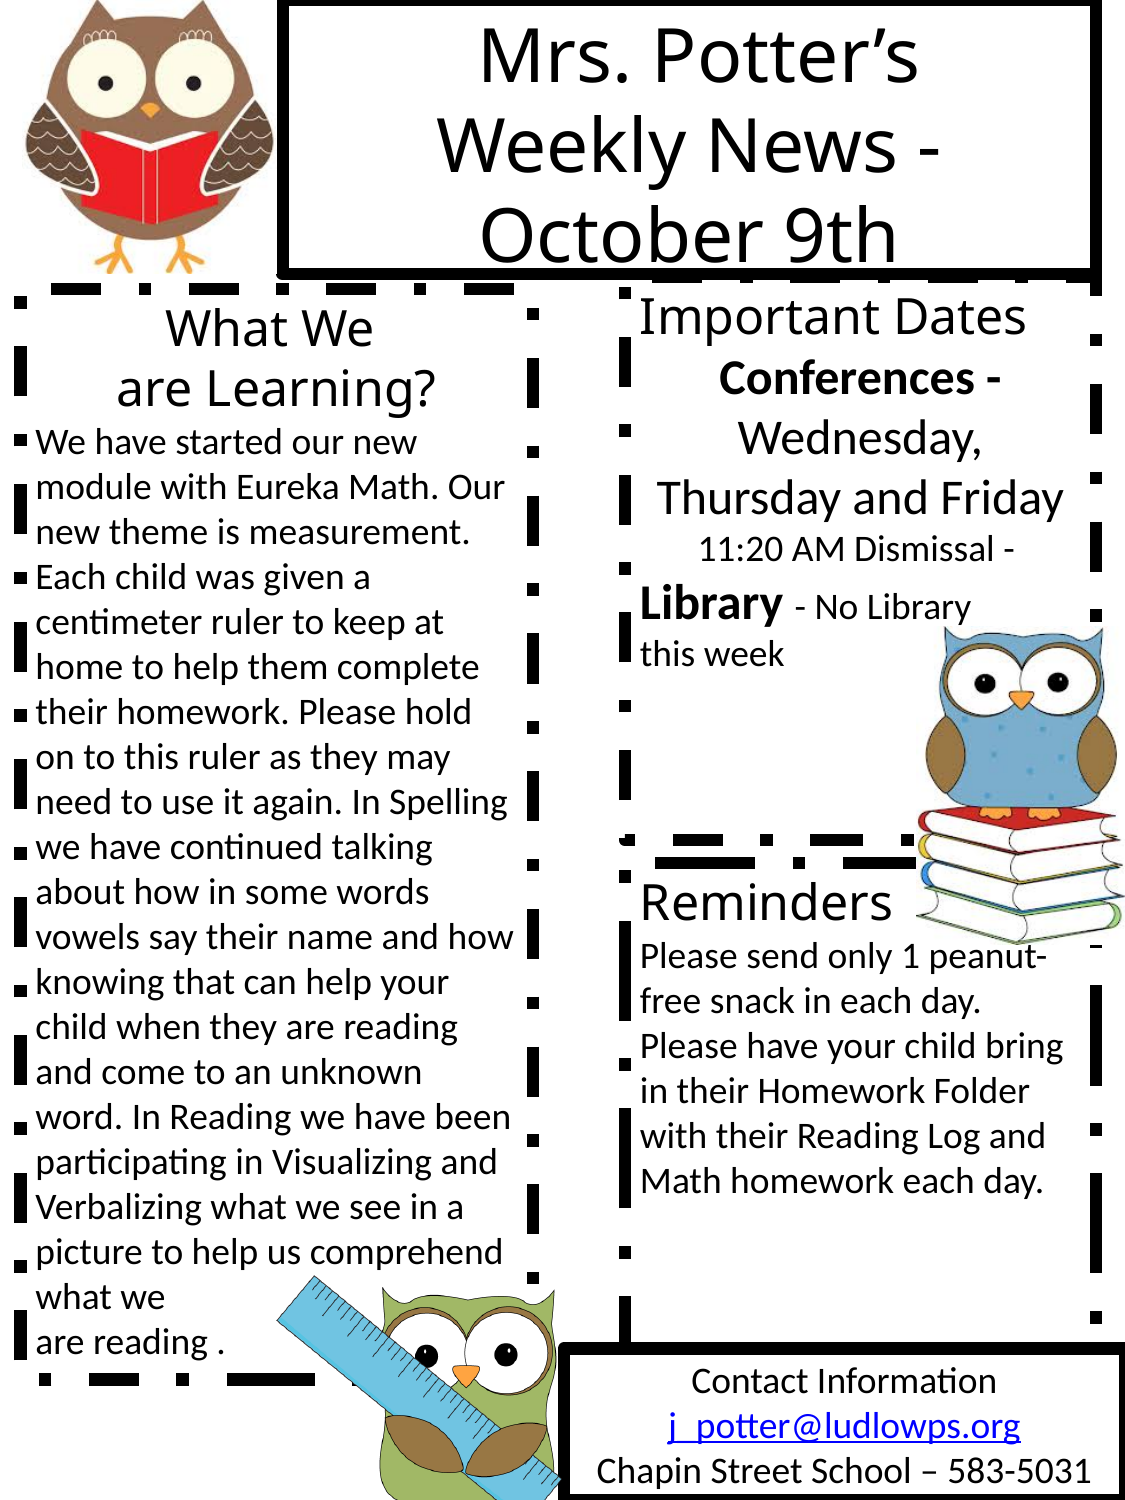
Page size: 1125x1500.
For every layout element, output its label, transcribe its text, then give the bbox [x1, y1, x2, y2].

text_box Contact Information j_potter@ludlowps.org Chapin Street School – 583-5031 [565, 1348, 1125, 1500]
text_box Reminders Please send only 1 peanut-free snack in each day. Please have your child bring in their Homework Folder with their Reading Log and Math homework each day. [624, 863, 1097, 1348]
text_box What We are Learning? We have started our new module with Eureka Math. Our new theme is measurement. Each child was given a centimeter ruler to keep at home to help them complete their homework. Please hold on to this ruler as they may need to use it again. In Spelling we have continued talking about how in some words vowels say their name and how knowing that can help your child when they are reading and come to an unknown word. In Reading we have been participating in Visualizing and Verbalizing what we see in a picture to help us comprehend what we are reading . [20, 289, 533, 1380]
text_box Important Dates Conferences - Wednesday, Thursday and Friday 11:20 AM Dismissal - Library - No Library this week [624, 276, 1097, 840]
picture [22, 0, 277, 275]
picture [916, 626, 1125, 945]
picture [276, 1275, 562, 1500]
text_box Mrs. Potter’s Weekly News - October 9th [282, 0, 1097, 274]
